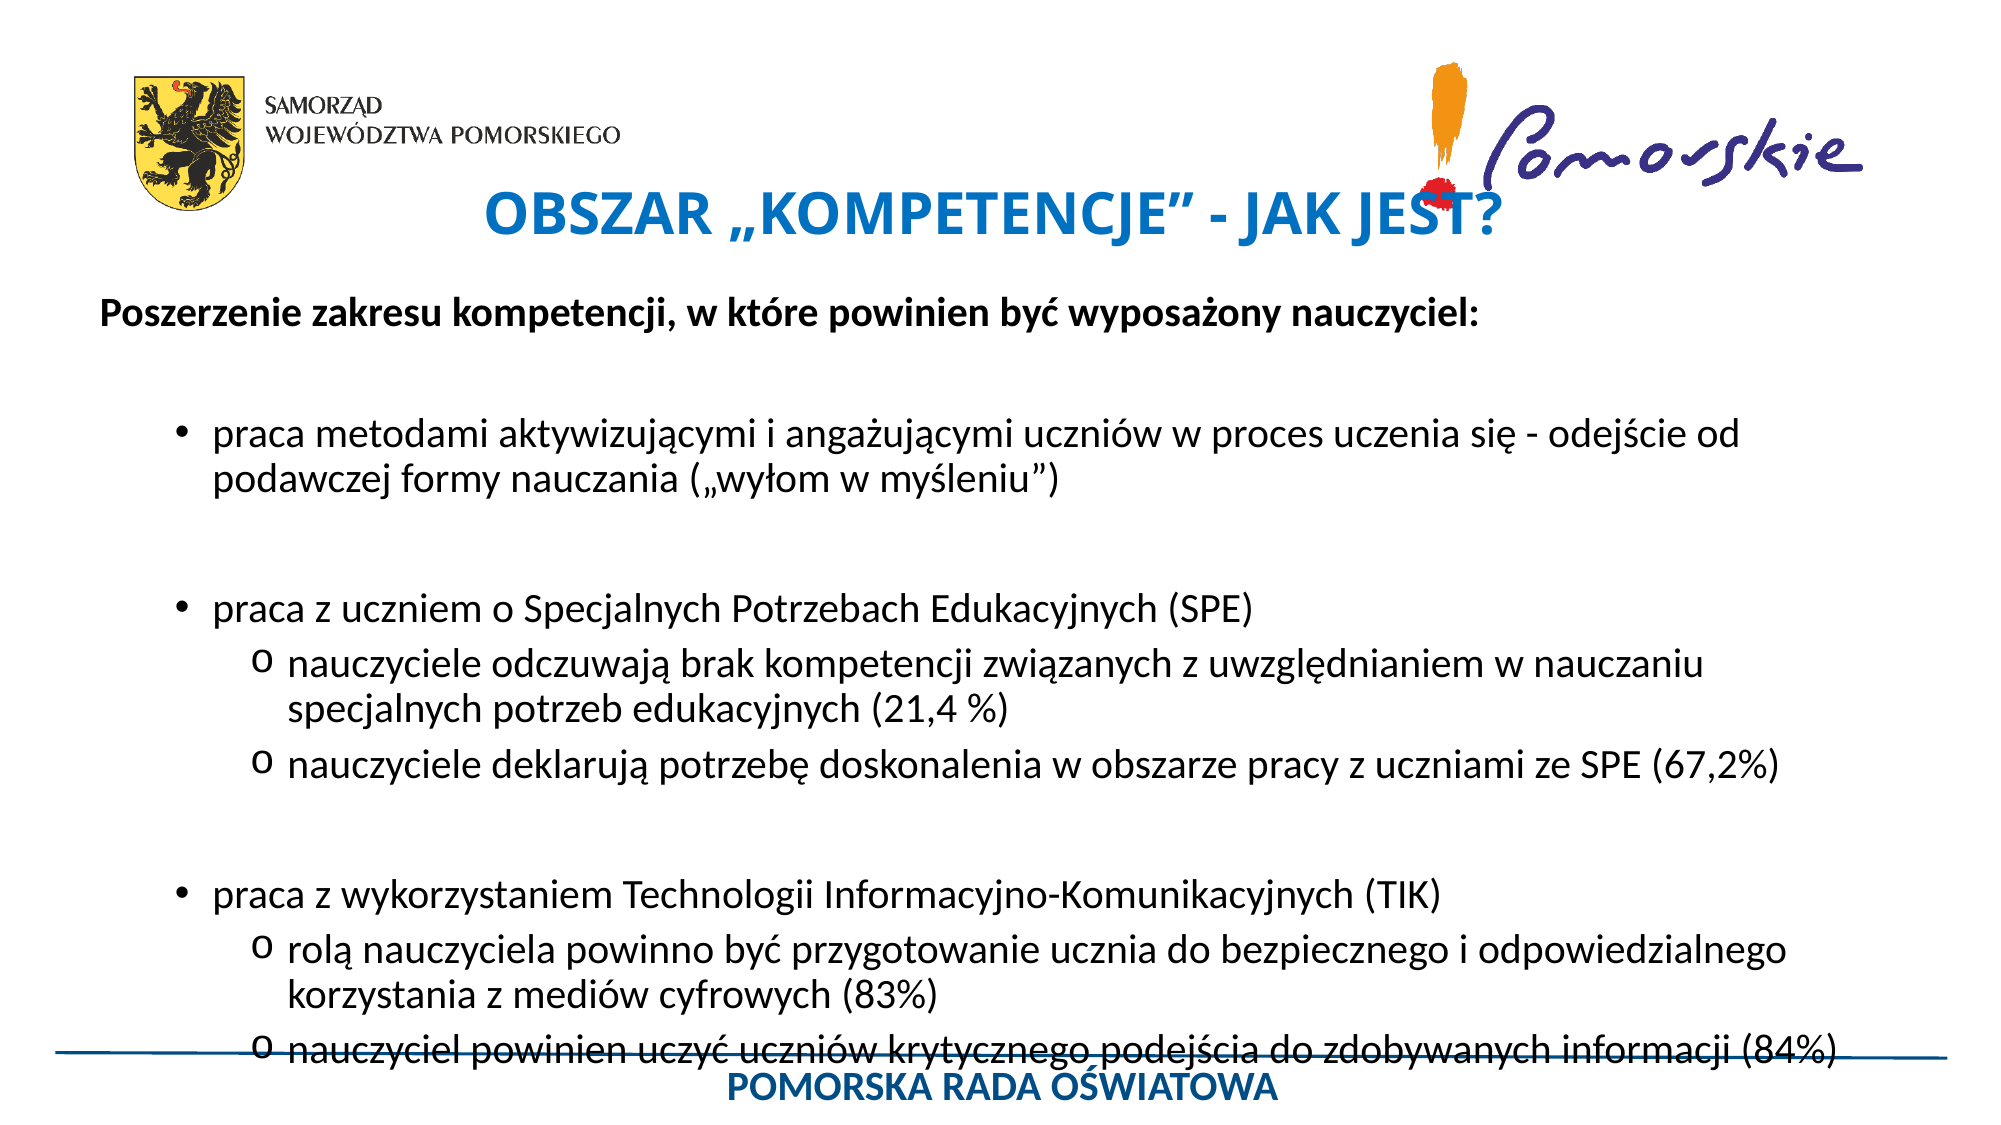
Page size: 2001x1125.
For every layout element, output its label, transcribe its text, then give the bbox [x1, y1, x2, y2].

picture [134, 76, 620, 164]
title OBSZAR „KOMPETENCJE” - JAK JEST? [130, 164, 1856, 266]
picture [1419, 62, 1863, 211]
list Poszerzenie zakresu kompetencji, w które powinien być wyposażony nauczyciel: praca metodami aktywizującymi i angażującymi uczniów w proces uczenia się - odejście od podawczej formy nauczania („wyłom w myśleniu”) praca z uczniem o Specjalnych Potrzebach Edukacyjnych (SPE) nauczyciele odczuwają brak kompetencji związanych z uwzględnianiem w nauczaniu specjalnych potrzeb edukacyjnych (21,4 %) nauczyciele deklarują potrzebę doskonalenia w obszarze pracy z uczniami ze SPE (67,2%) praca z wykorzystaniem Technologii Informacyjno-Komunikacyjnych (TIK) rolą nauczyciela powinno być przygotowanie ucznia do bezpiecznego i odpowiedzialnego korzystania z mediów cyfrowych (83%) nauczyciel powinien uczyć uczniów krytycznego podejścia do zdobywanych informacji (84%) [85, 282, 1924, 1063]
